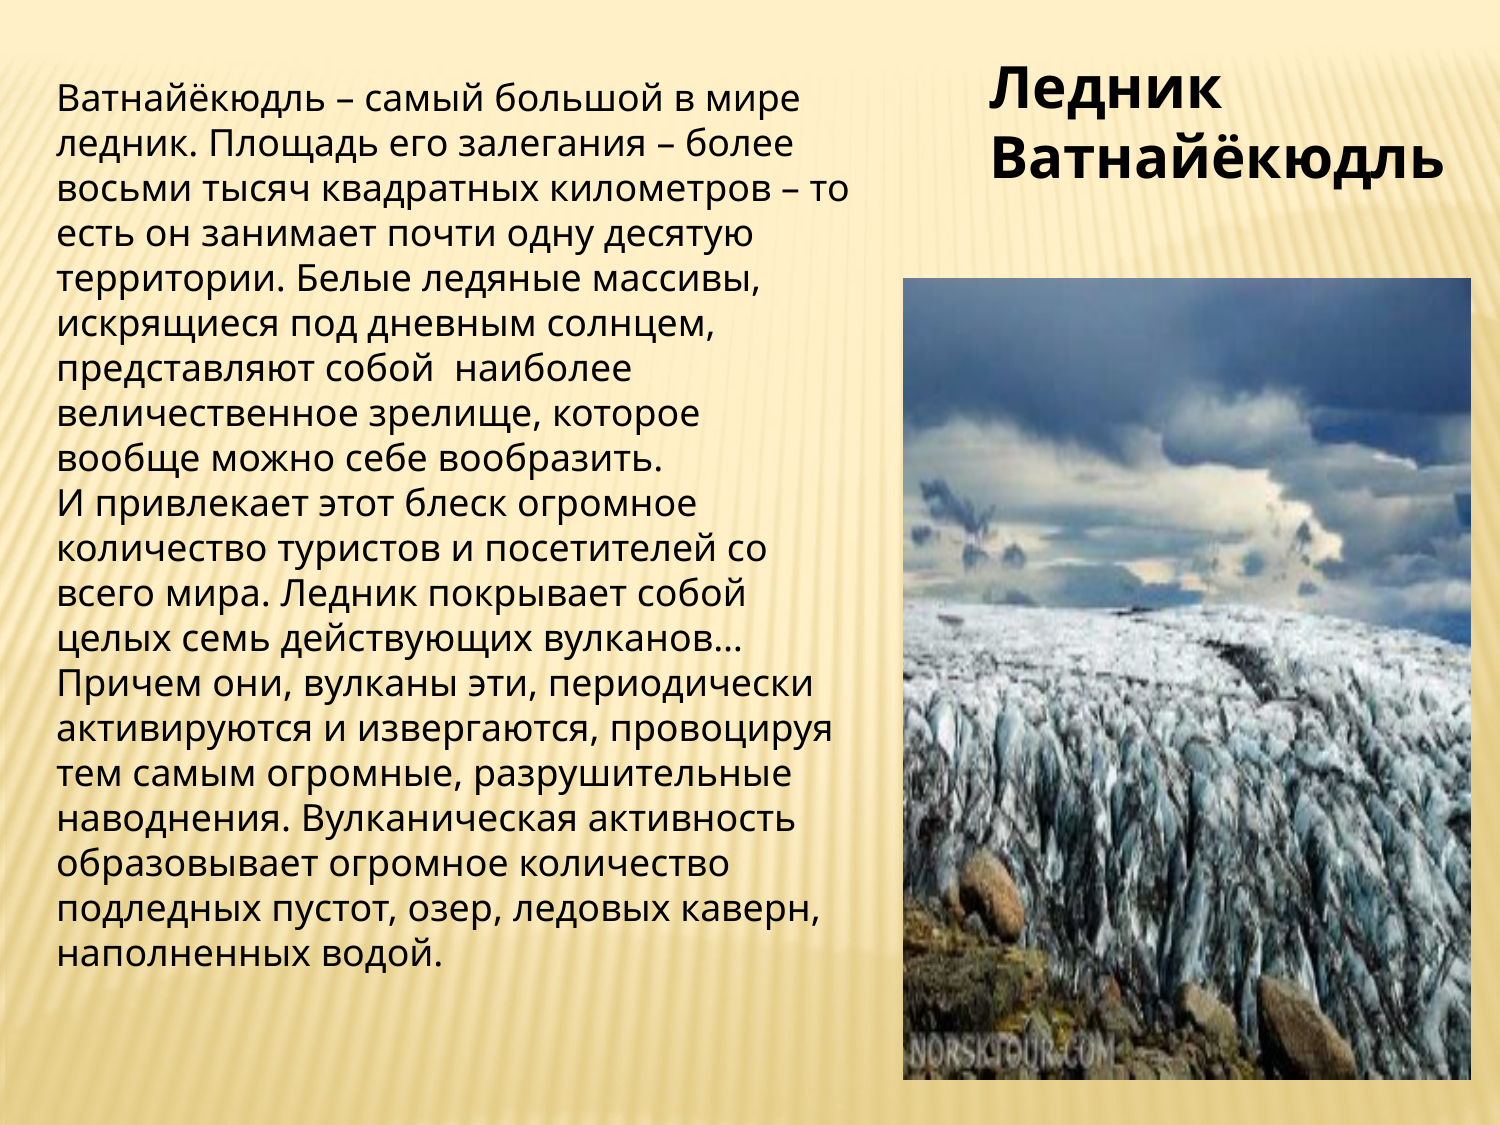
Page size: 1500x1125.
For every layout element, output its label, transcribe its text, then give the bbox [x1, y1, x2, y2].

picture [903, 278, 1471, 1080]
text_box Ледник Ватнайёкюдль [974, 42, 1500, 243]
text_box Ватнайёкюдль – самый большой в мире ледник. Площадь его залегания – более восьми тысяч квадратных километров – то есть он занимает почти одну десятую территории. Белые ледяные массивы, искрящиеся под дневным солнцем, представляют собой наиболее величественное зрелище, которое вообще можно себе вообразить. И привлекает этот блеск огромное количество туристов и посетителей со всего мира. Ледник покрывает собой целых семь действующих вулканов… Причем они, вулканы эти, периодически активируются и извергаются, провоцируя тем самым огромные, разрушительные наводнения. Вулканическая активность образовывает огромное количество подледных пустот, озер, ледовых каверн, наполненных водой. [41, 66, 869, 1027]
